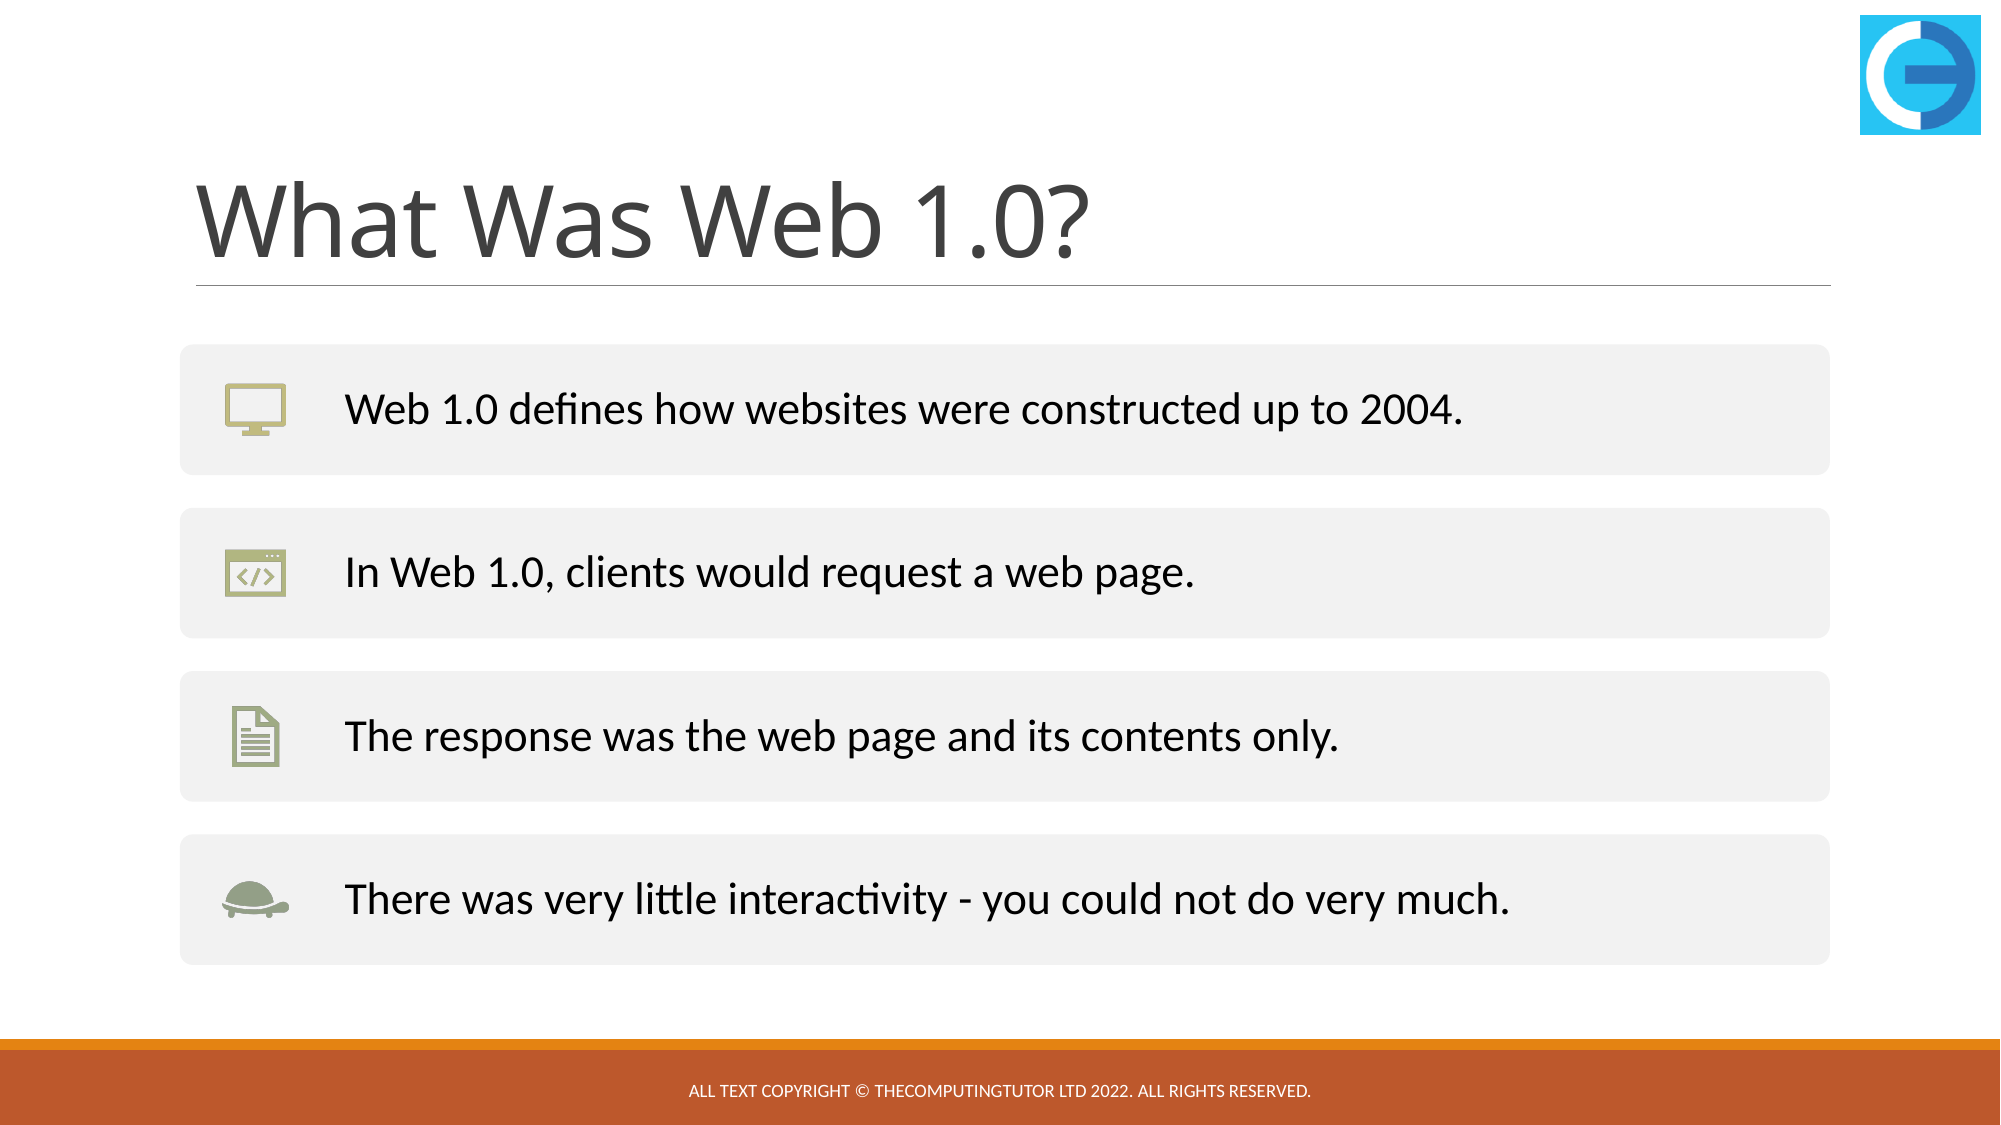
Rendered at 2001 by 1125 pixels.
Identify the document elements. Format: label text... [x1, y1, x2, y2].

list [179, 343, 1831, 966]
picture [1860, 15, 1981, 135]
footer All text copyright © TheComputingTutor Ltd 2022. All rights Reserved. [604, 1059, 1396, 1120]
title What Was Web 1.0? [180, 47, 1830, 285]
